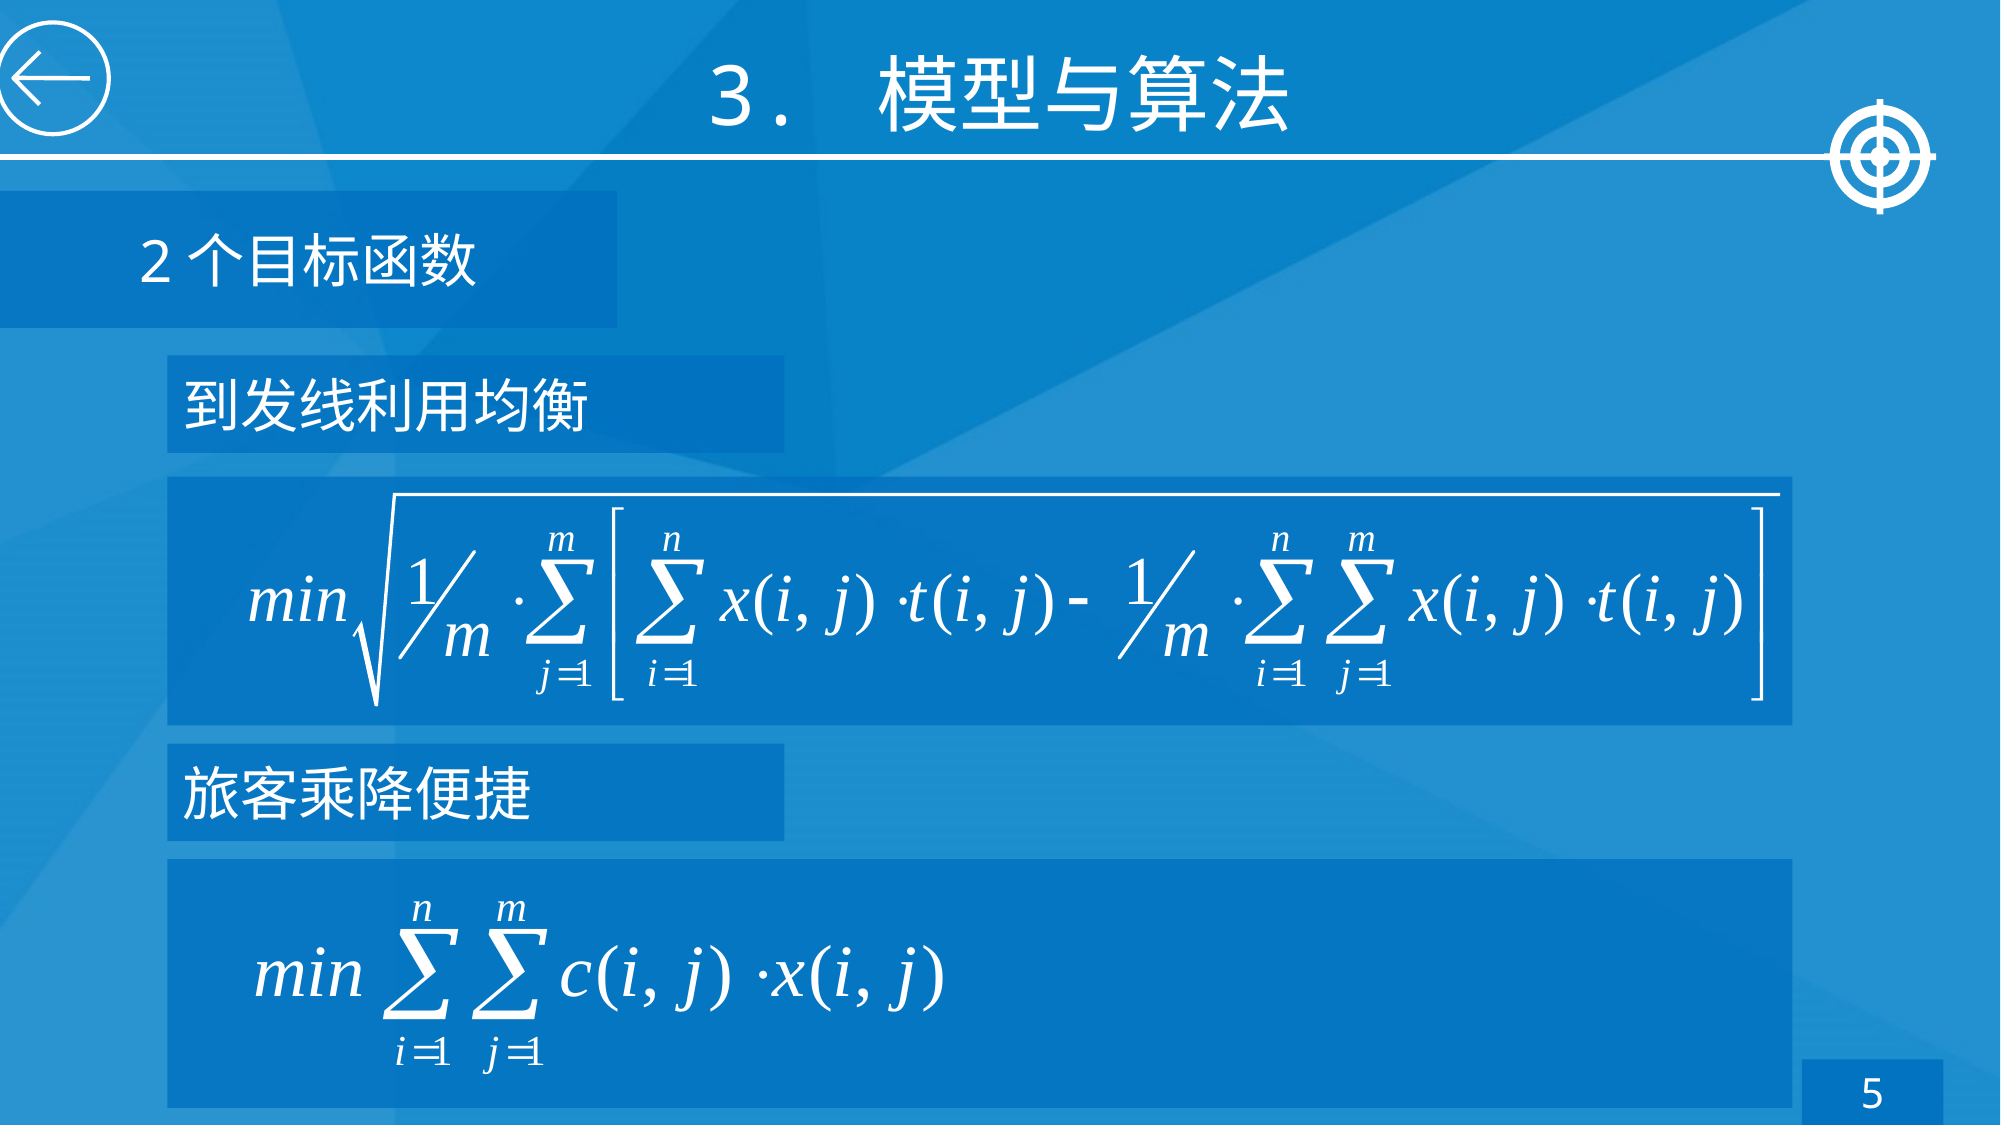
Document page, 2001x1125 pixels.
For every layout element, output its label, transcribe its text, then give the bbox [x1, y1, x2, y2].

text_box 5 [1801, 1059, 1944, 1125]
text_box 到发线利用均衡 [166, 354, 785, 454]
picture [1841, 161, 1876, 197]
picture [1840, 116, 1876, 153]
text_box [167, 476, 1793, 726]
picture [0, 25, 106, 132]
text_box 3. 模型与算法 [663, 35, 1337, 141]
picture [1861, 137, 1876, 153]
picture [1861, 161, 1876, 176]
text_box 2个目标函数 [0, 190, 618, 329]
text_box 旅客乘降便捷 [166, 742, 785, 842]
text_box [1824, 99, 1937, 215]
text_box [167, 859, 1793, 1109]
picture [1884, 161, 1899, 176]
text_box [0, 20, 111, 137]
picture [1884, 116, 1920, 153]
picture [0, 0, 2001, 1125]
picture [1884, 161, 1920, 198]
picture [1884, 137, 1899, 153]
